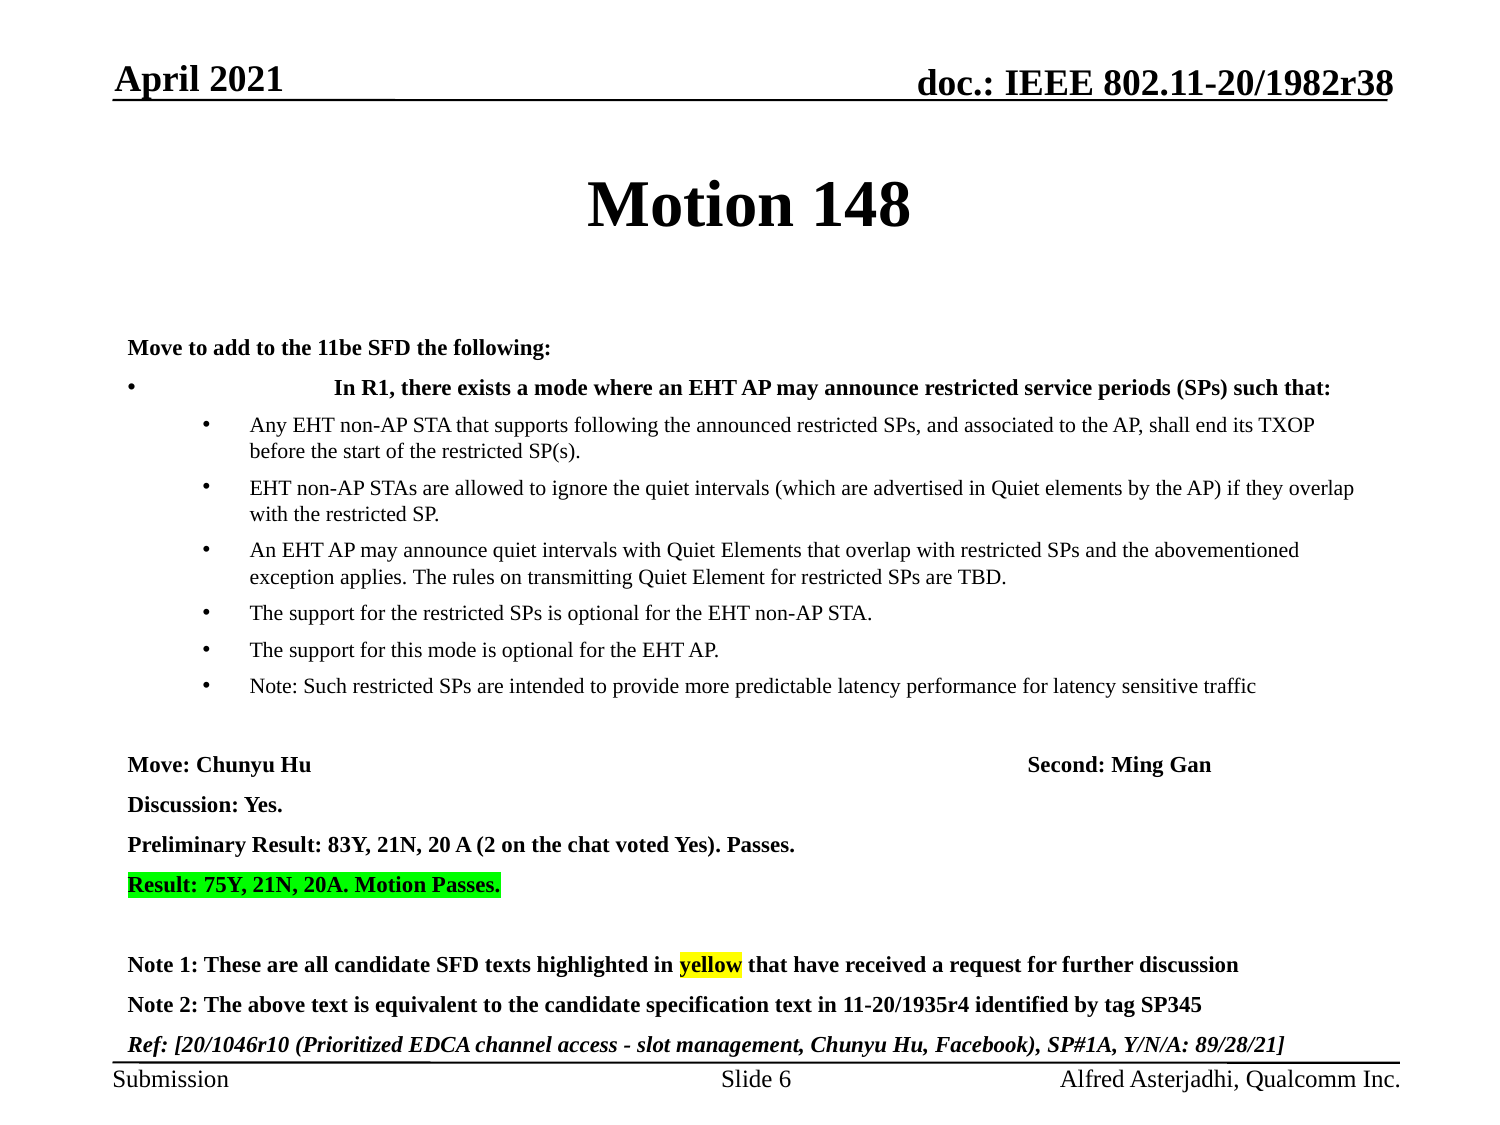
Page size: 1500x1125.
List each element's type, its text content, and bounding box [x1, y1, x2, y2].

title Motion 148 [112, 112, 1388, 288]
list Move to add to the 11be SFD the following: In R1, there exists a mode where an EHT AP may announce restricted service periods (SPs) such that: Any EHT non-AP STA that supports following the announced restricted SPs, and associated to the AP, shall end its TXOP before the start of the restricted SP(s). EHT non-AP STAs are allowed to ignore the quiet intervals (which are advertised in Quiet elements by the AP) if they overlap with the restricted SP. An EHT AP may announce quiet intervals with Quiet Elements that overlap with restricted SPs and the abovementioned exception applies. The rules on transmitting Quiet Element for restricted SPs are TBD. The support for the restricted SPs is optional for the EHT non-AP STA. The support for this mode is optional for the EHT AP. Note: Such restricted SPs are intended to provide more predictable latency performance for latency sensitive traffic Move: Chunyu Hu Second: Ming Gan Discussion: Yes. Preliminary Result: 83Y, 21N, 20 A (2 on the chat voted Yes). Passes. Result: 75Y, 21N, 20A. Motion Passes. Note 1: These are all candidate SFD texts highlighted in yellow that have received a request for further discussion Note 2: The above text is equivalent to the candidate specification text in 11-20/1935r4 identified by tag SP345 Ref: [20/1046r10 (Prioritized EDCA channel access - slot management, Chunyu Hu, Facebook), SP#1A, Y/N/A: 89/28/21] [112, 324, 1388, 1063]
footer Alfred Asterjadhi, Qualcomm Inc. [878, 1061, 1402, 1093]
slide_number Slide 6 [712, 1061, 800, 1123]
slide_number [114, 54, 423, 100]
